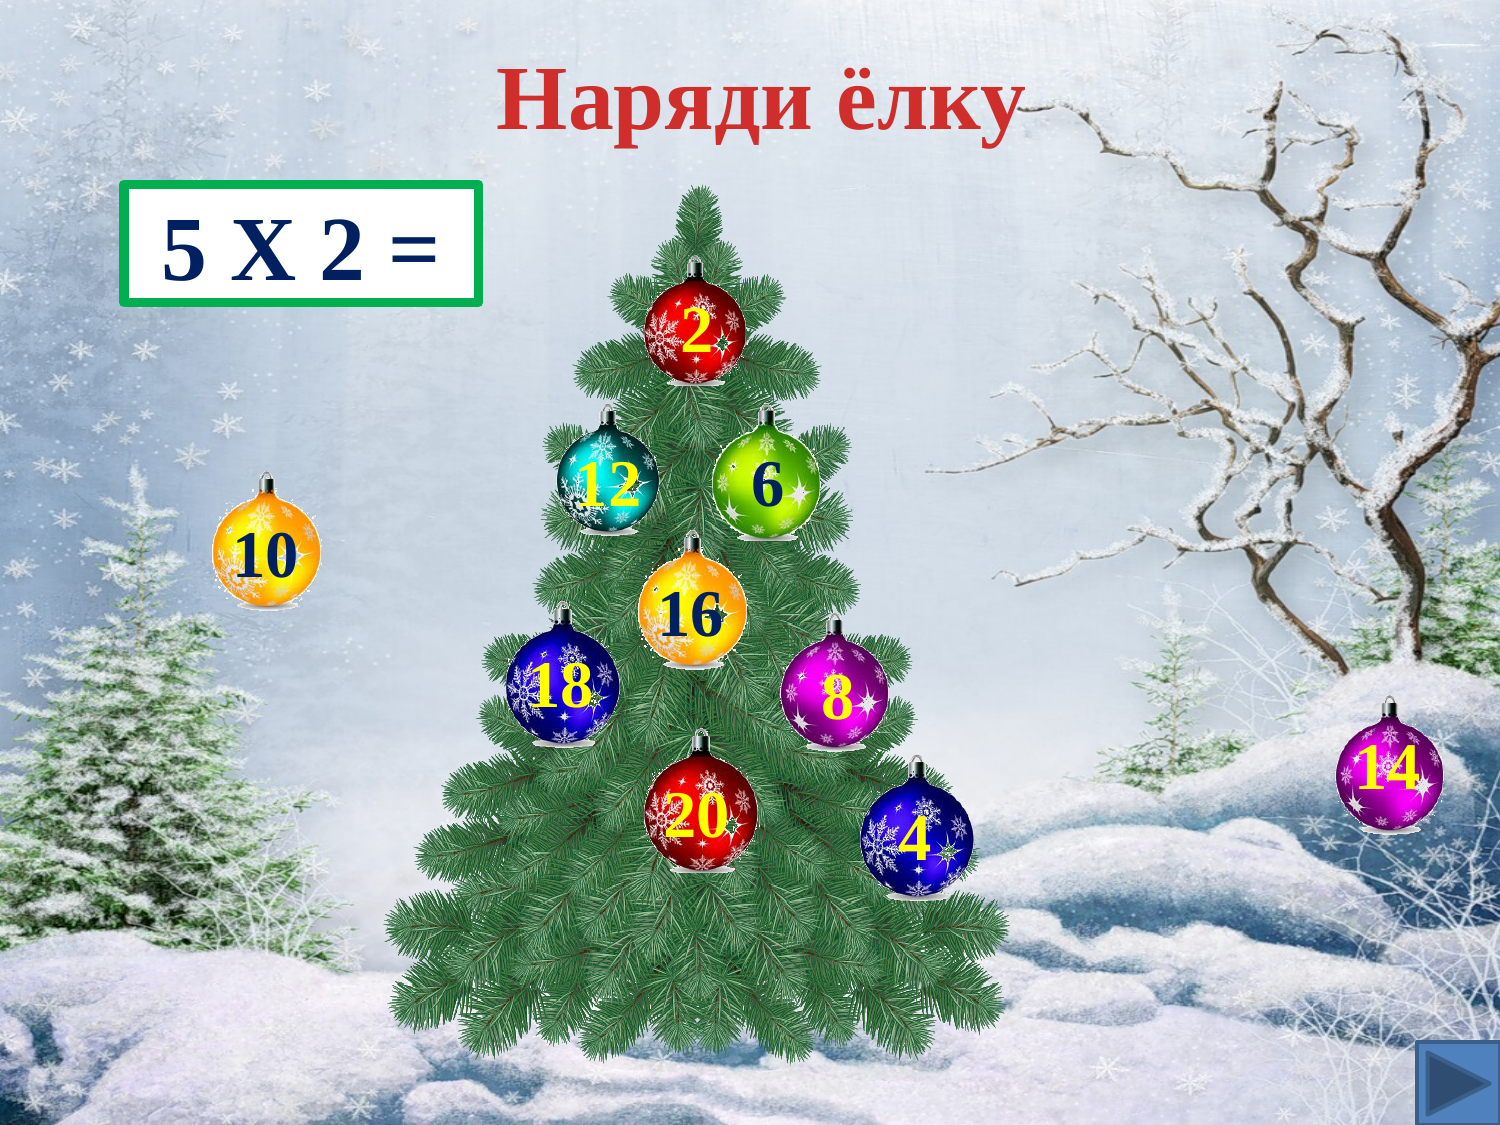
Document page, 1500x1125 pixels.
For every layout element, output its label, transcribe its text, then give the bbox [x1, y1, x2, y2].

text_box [182, 467, 349, 612]
text_box 5 Х 2 = [122, 182, 384, 305]
text_box Наряди ёлку [218, 30, 1306, 156]
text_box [537, 396, 680, 540]
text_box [1316, 692, 1459, 836]
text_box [631, 526, 751, 671]
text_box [643, 727, 762, 873]
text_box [501, 597, 621, 750]
picture [0, 0, 1500, 1125]
text_box [1415, 1040, 1500, 1125]
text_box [702, 396, 833, 541]
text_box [855, 751, 975, 903]
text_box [773, 609, 904, 753]
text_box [643, 255, 751, 386]
